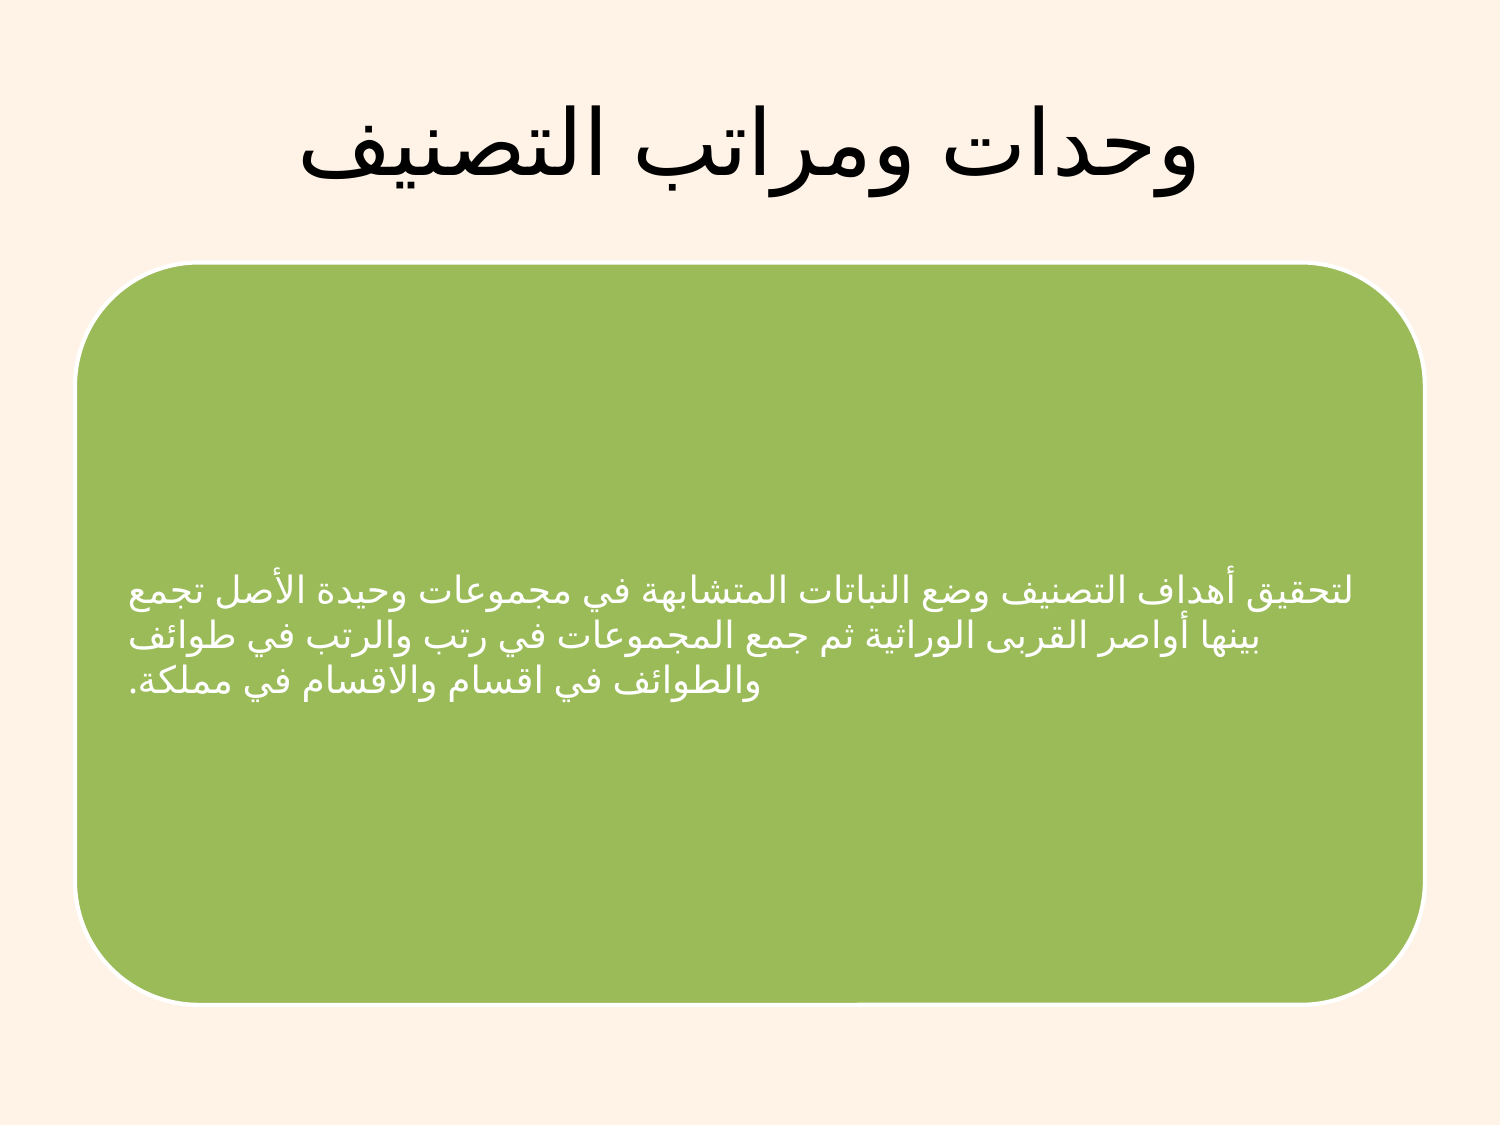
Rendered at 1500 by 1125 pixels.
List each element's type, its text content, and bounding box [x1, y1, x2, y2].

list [74, 262, 1426, 1006]
title وحدات ومراتب التصنیف [75, 45, 1425, 233]
